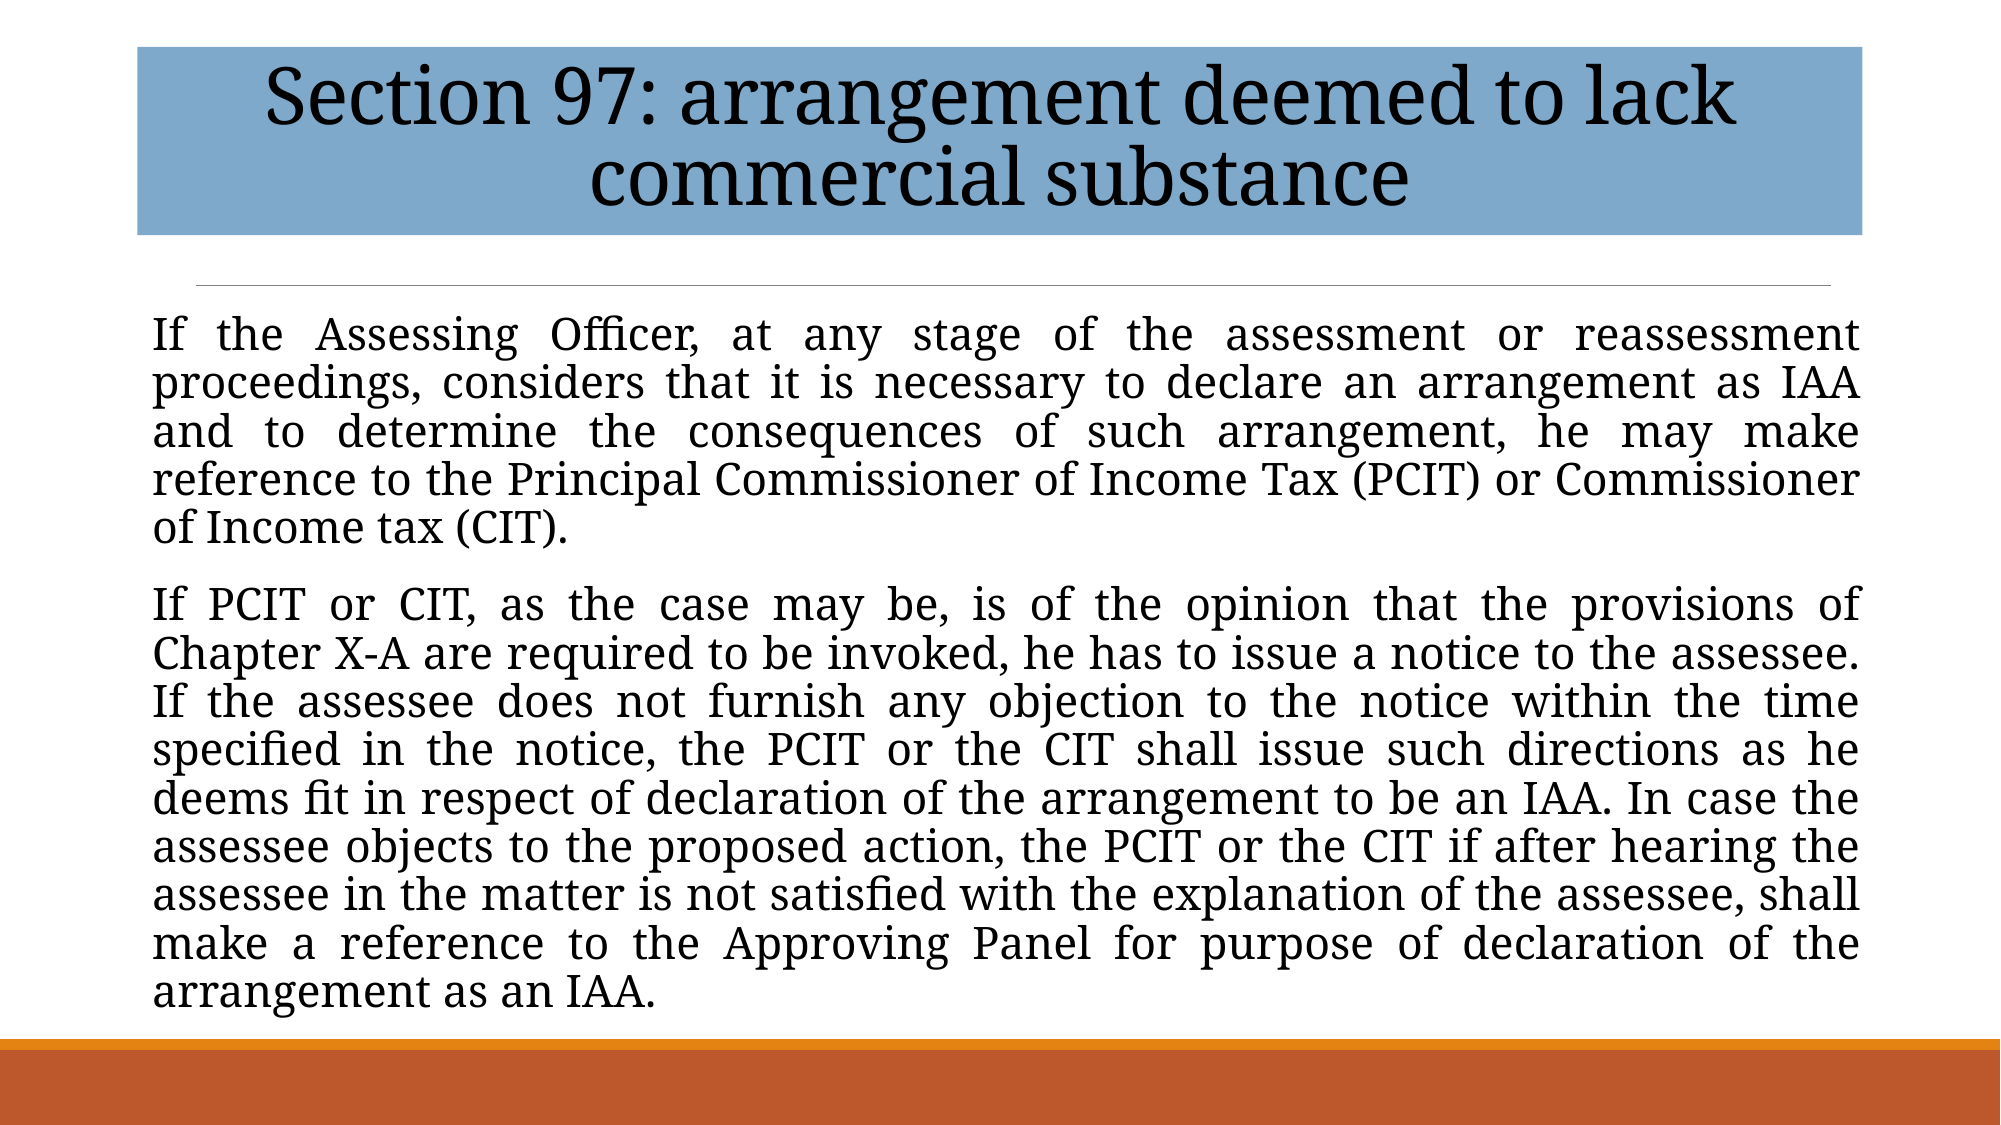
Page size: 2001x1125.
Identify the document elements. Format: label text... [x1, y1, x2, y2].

list If the Assessing Officer, at any stage of the assessment or reassessment proceedings, considers that it is necessary to declare an arrangement as IAA and to determine the consequences of such arrangement, he may make reference to the Principal Commissioner of Income Tax (PCIT) or Commissioner of Income tax (CIT). If PCIT or CIT, as the case may be, is of the opinion that the provisions of Chapter X-A are required to be invoked, he has to issue a notice to the assessee. If the assessee does not furnish any objection to the notice within the time specified in the notice, the PCIT or the CIT shall issue such directions as he deems fit in respect of declaration of the arrangement to be an IAA. In case the assessee objects to the proposed action, the PCIT or the CIT if after hearing the assessee in the matter is not satisfied with the explanation of the assessee, shall make a reference to the Approving Panel for purpose of declaration of the arrangement as an IAA. [137, 304, 1863, 1027]
title Section 97: arrangement deemed to lack commercial substance [137, 46, 1863, 236]
